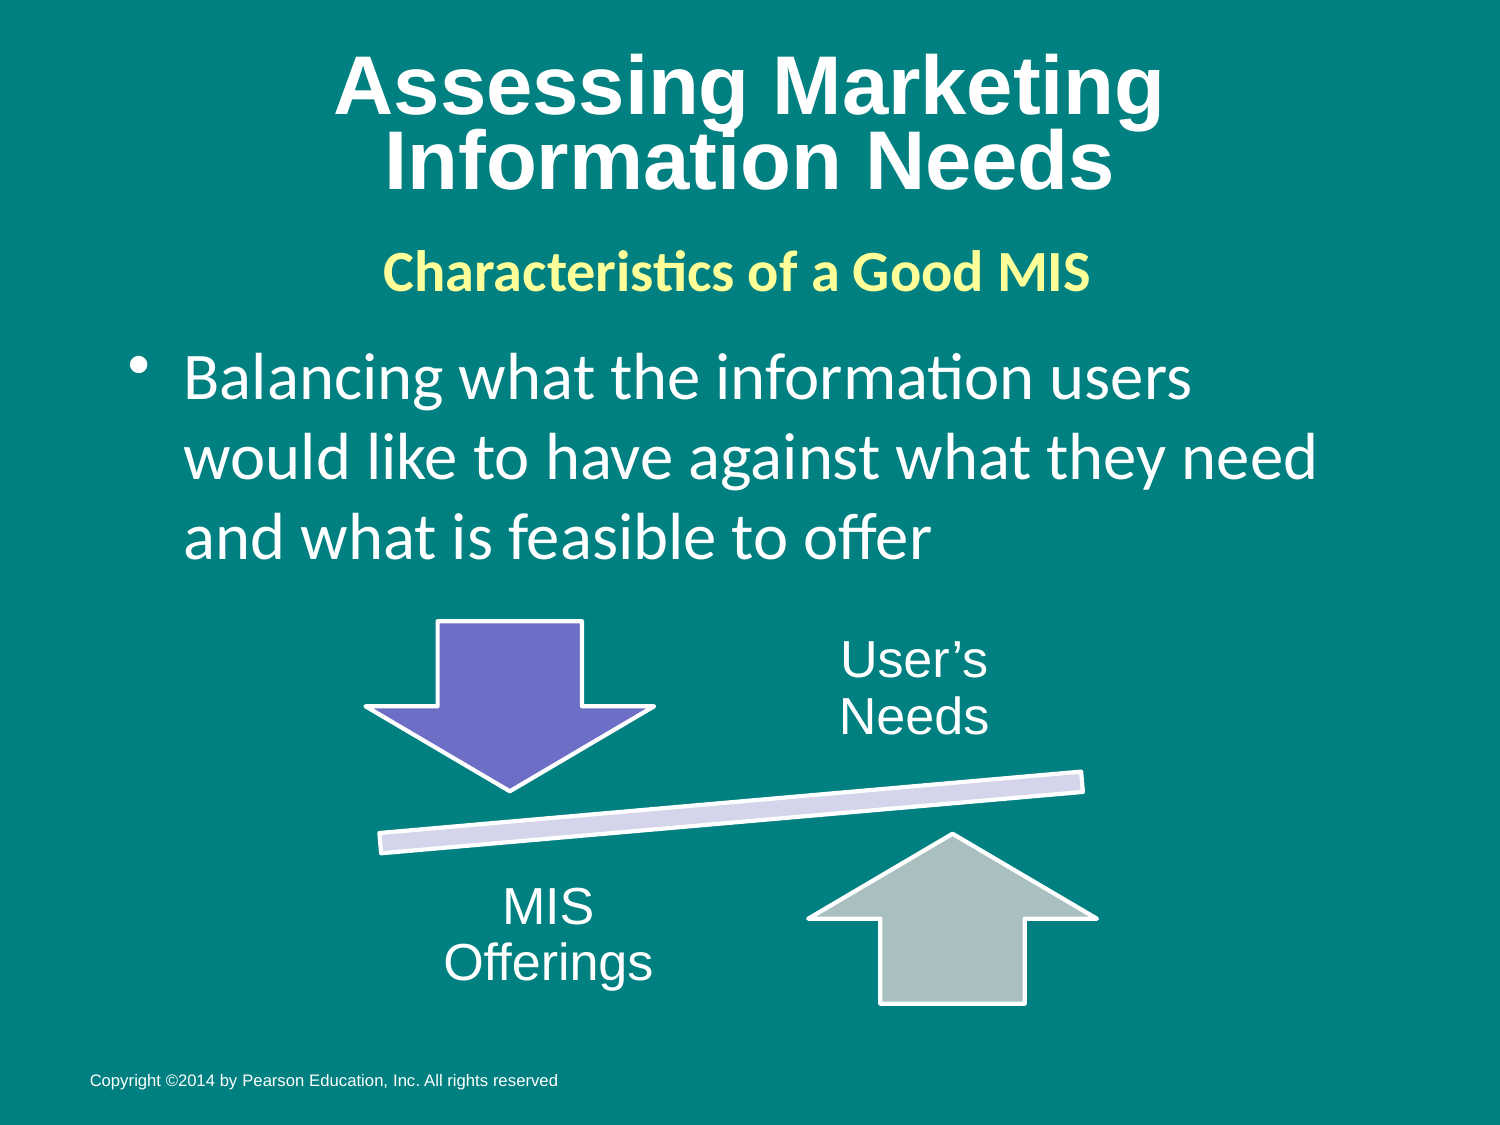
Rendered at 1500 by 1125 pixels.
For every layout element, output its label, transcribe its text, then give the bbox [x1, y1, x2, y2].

text_box Copyright ©2014 by Pearson Education, Inc. All rights reserved [74, 1062, 825, 1098]
title Assessing Marketing Information Needs [112, 37, 1388, 226]
list Characteristics of a Good MIS [149, 237, 1326, 301]
list Balancing what the information users would like to have against what they need and what is feasible to offer [112, 324, 1388, 1001]
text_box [249, 599, 1213, 1026]
